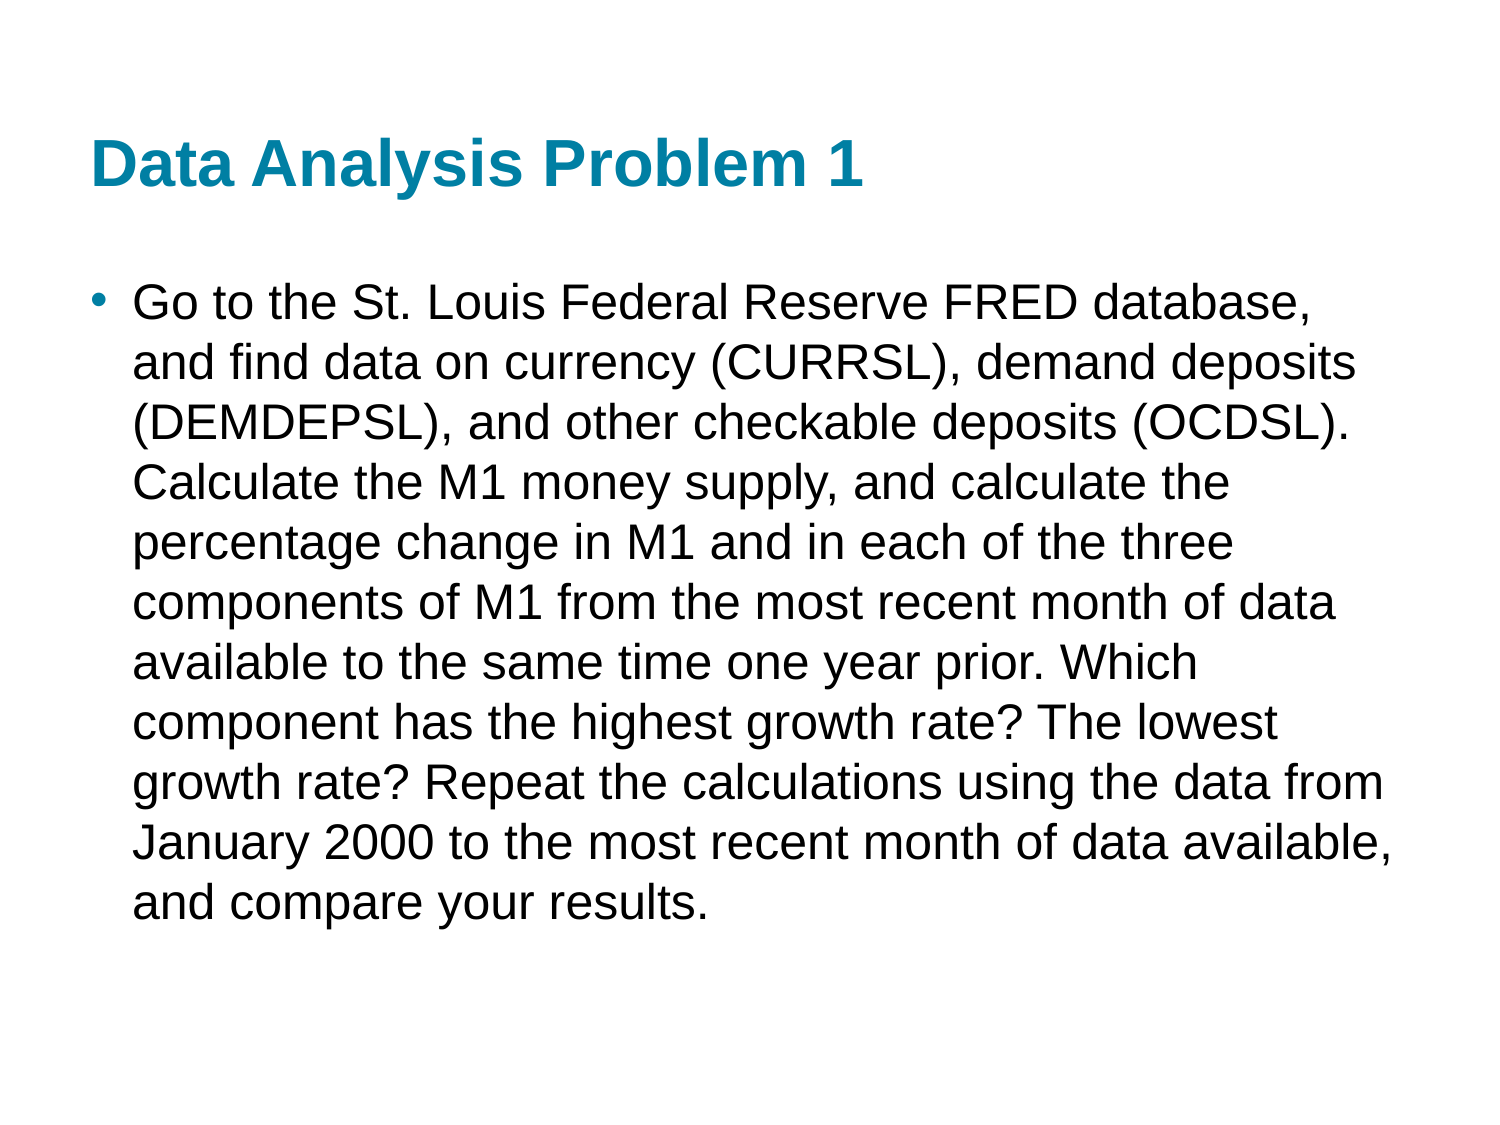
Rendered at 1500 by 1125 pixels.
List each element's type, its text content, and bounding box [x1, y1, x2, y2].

list Go to the St. Louis Federal Reserve FRED database, and find data on currency (CURRSL), demand deposits (DEMDEPSL), and other checkable deposits (OCDSL). Calculate the M1 money supply, and calculate the percentage change in M1 and in each of the three components of M1 from the most recent month of data available to the same time one year prior. Which component has the highest growth rate? The lowest growth rate? Repeat the calculations using the data from January 2000 to the most recent month of data available, and compare your results. [75, 254, 1425, 956]
title Data Analysis Problem 1 [75, 35, 1425, 216]
